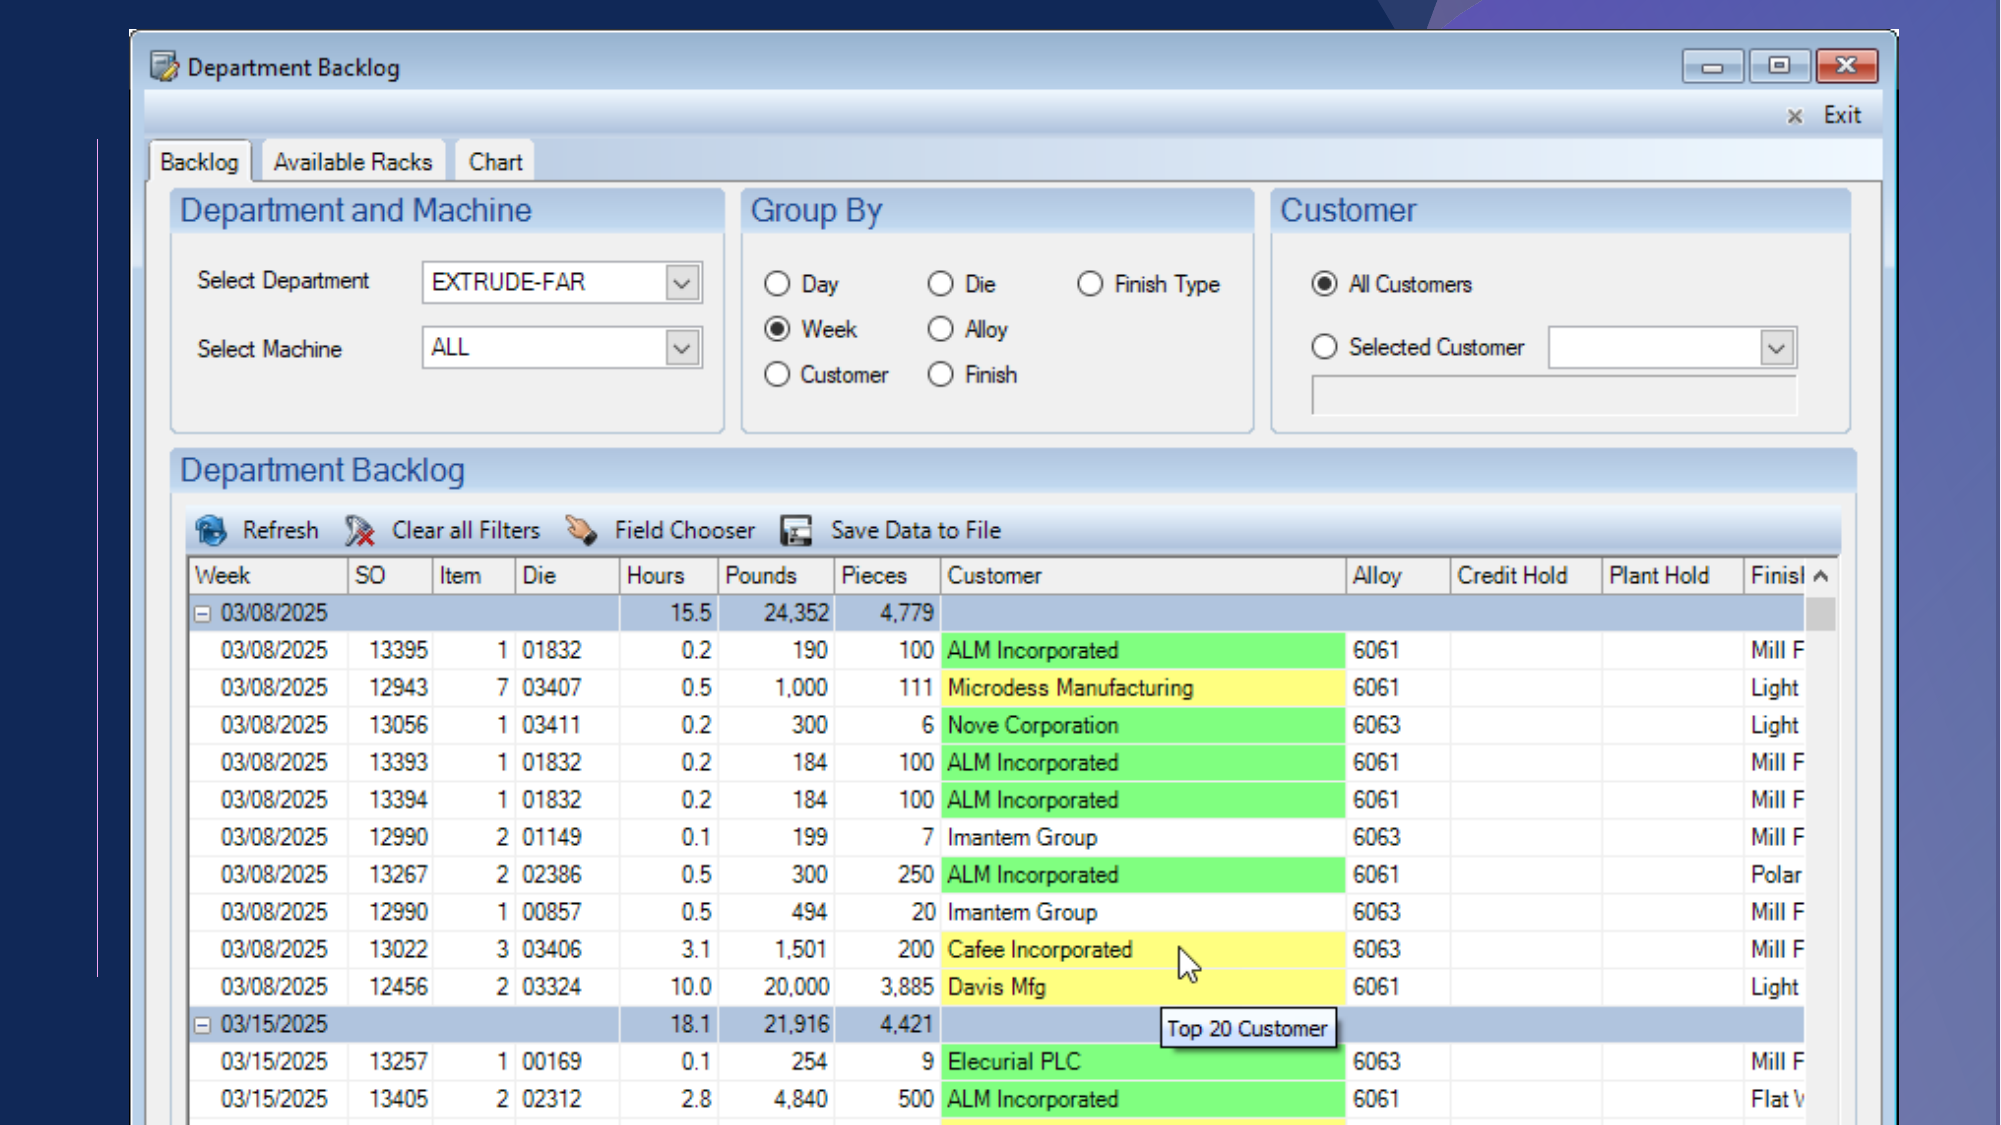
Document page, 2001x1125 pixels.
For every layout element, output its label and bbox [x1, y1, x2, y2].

picture [129, 29, 1899, 1125]
